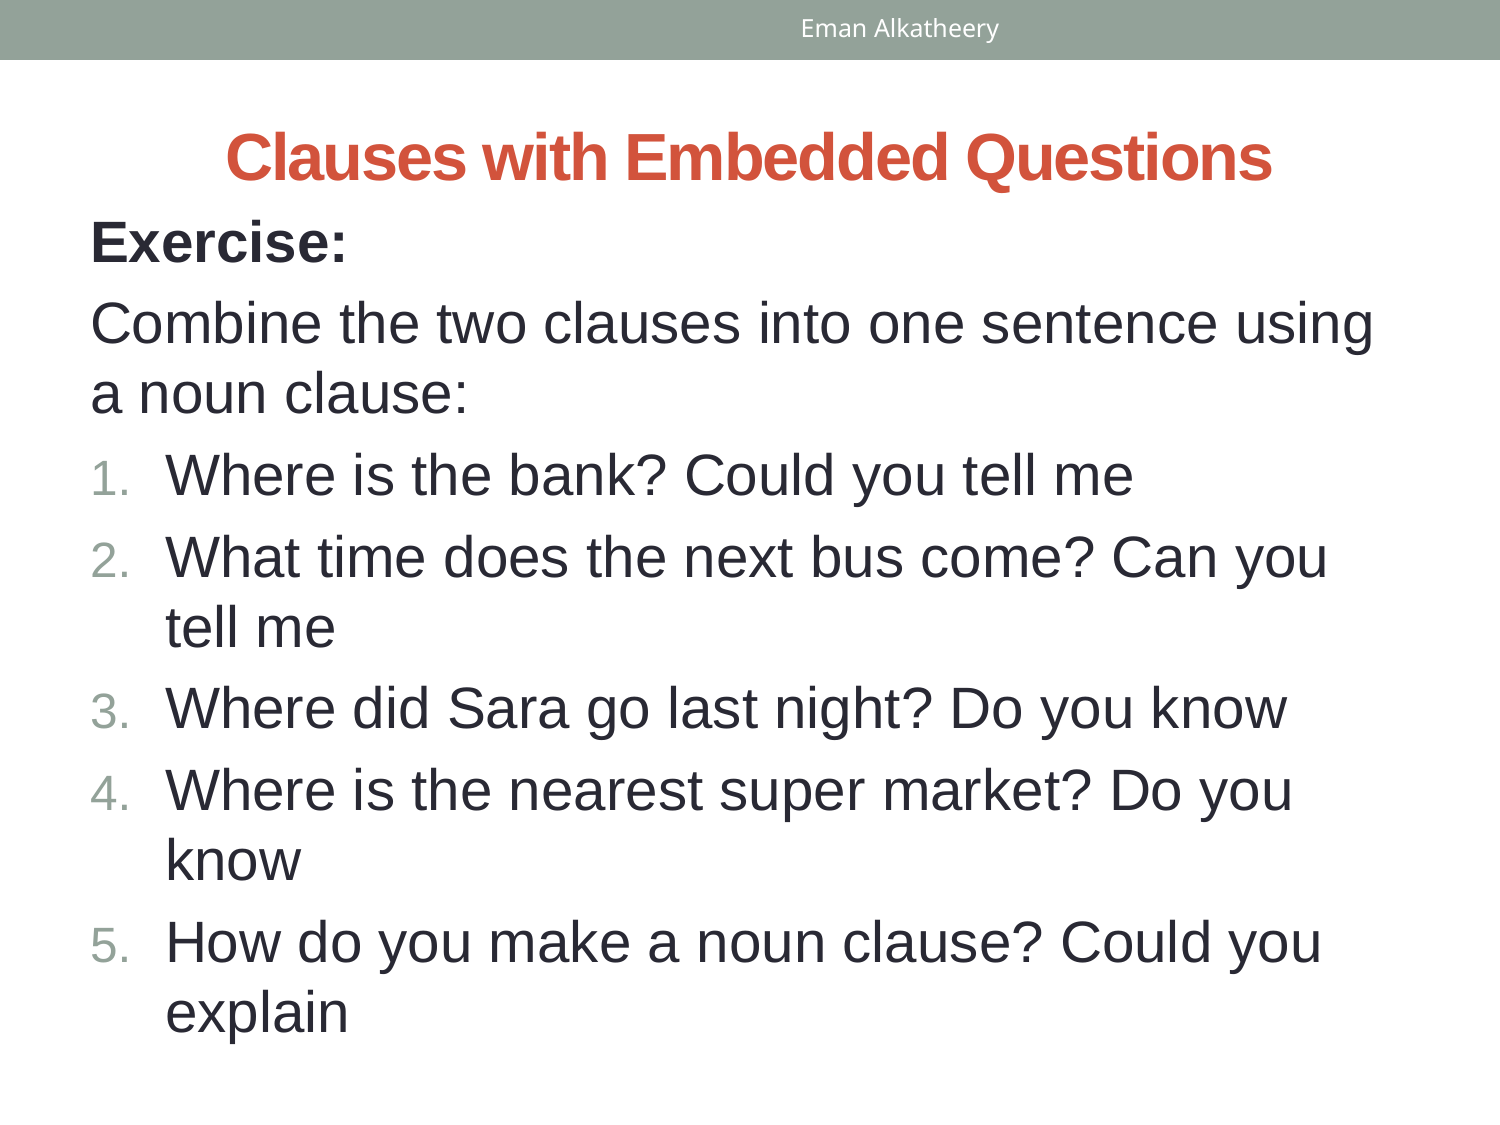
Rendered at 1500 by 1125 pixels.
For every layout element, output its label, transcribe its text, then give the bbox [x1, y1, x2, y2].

title Clauses with Embedded Questions [75, 87, 1425, 196]
footer Eman Alkatheery [562, 3, 1238, 57]
list Exercise: Combine the two clauses into one sentence using a noun clause: Where is the bank? Could you tell me What time does the next bus come? Can you tell me Where did Sara go last night? Do you know Where is the nearest super market? Do you know How do you make a noun clause? Could you explain [75, 196, 1425, 1063]
